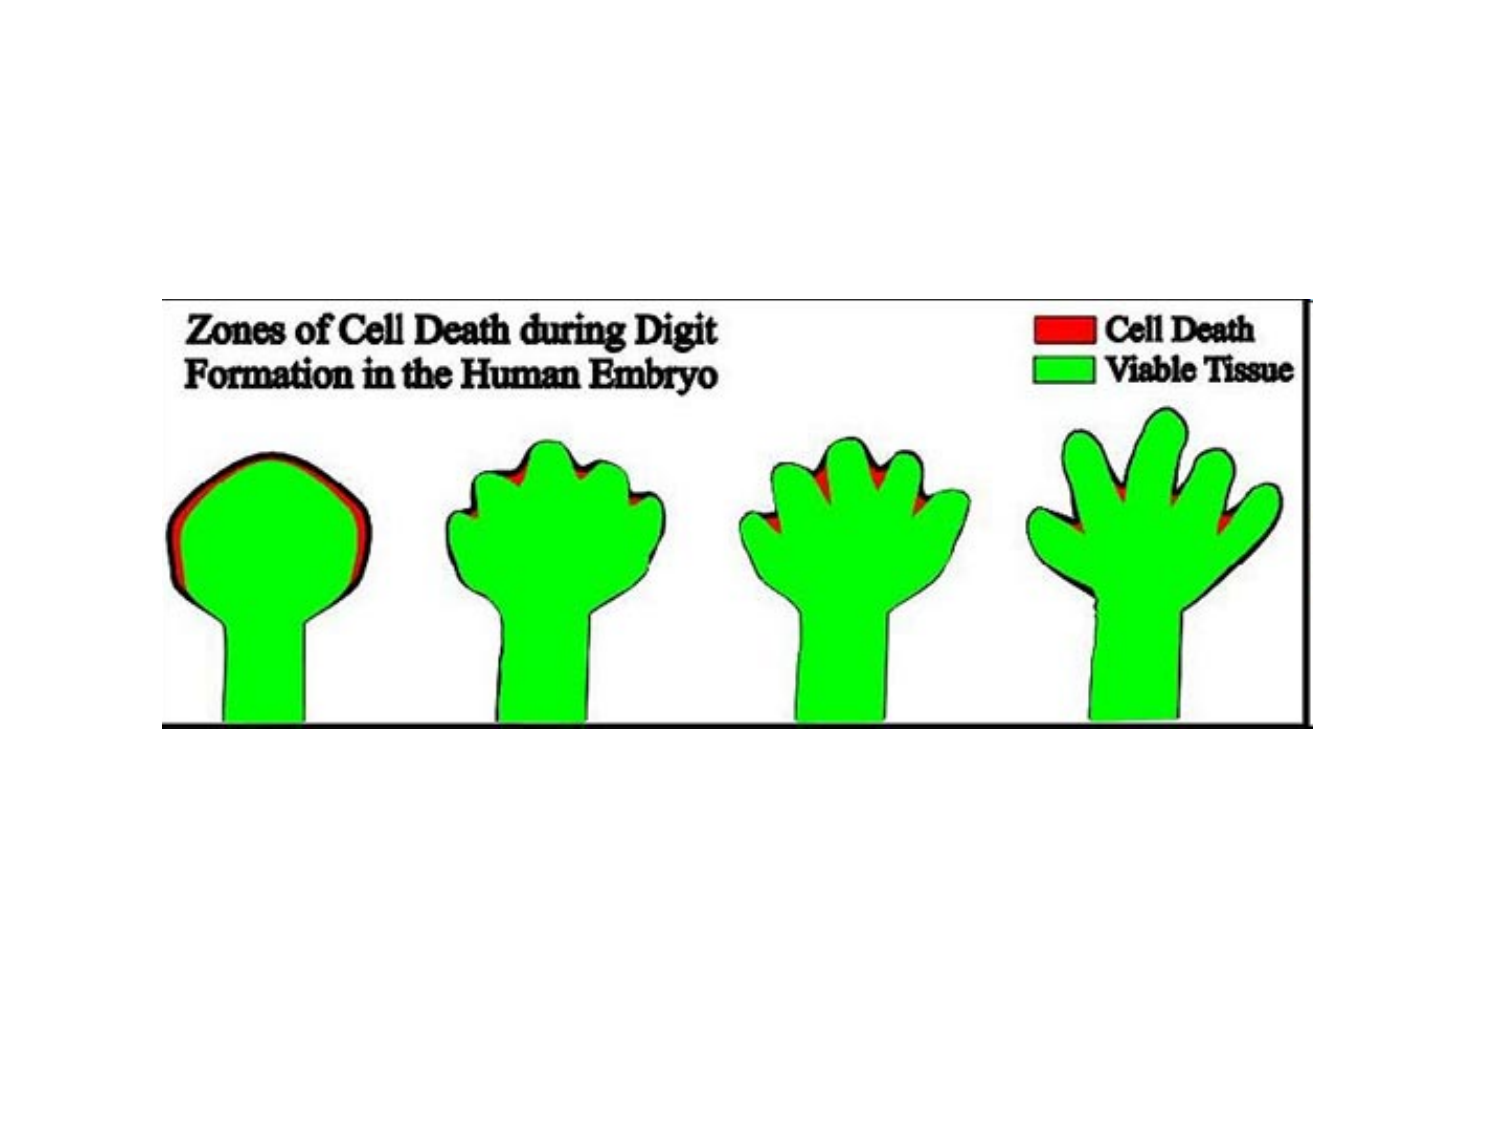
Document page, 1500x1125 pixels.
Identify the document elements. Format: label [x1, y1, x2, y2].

picture [162, 299, 1313, 729]
